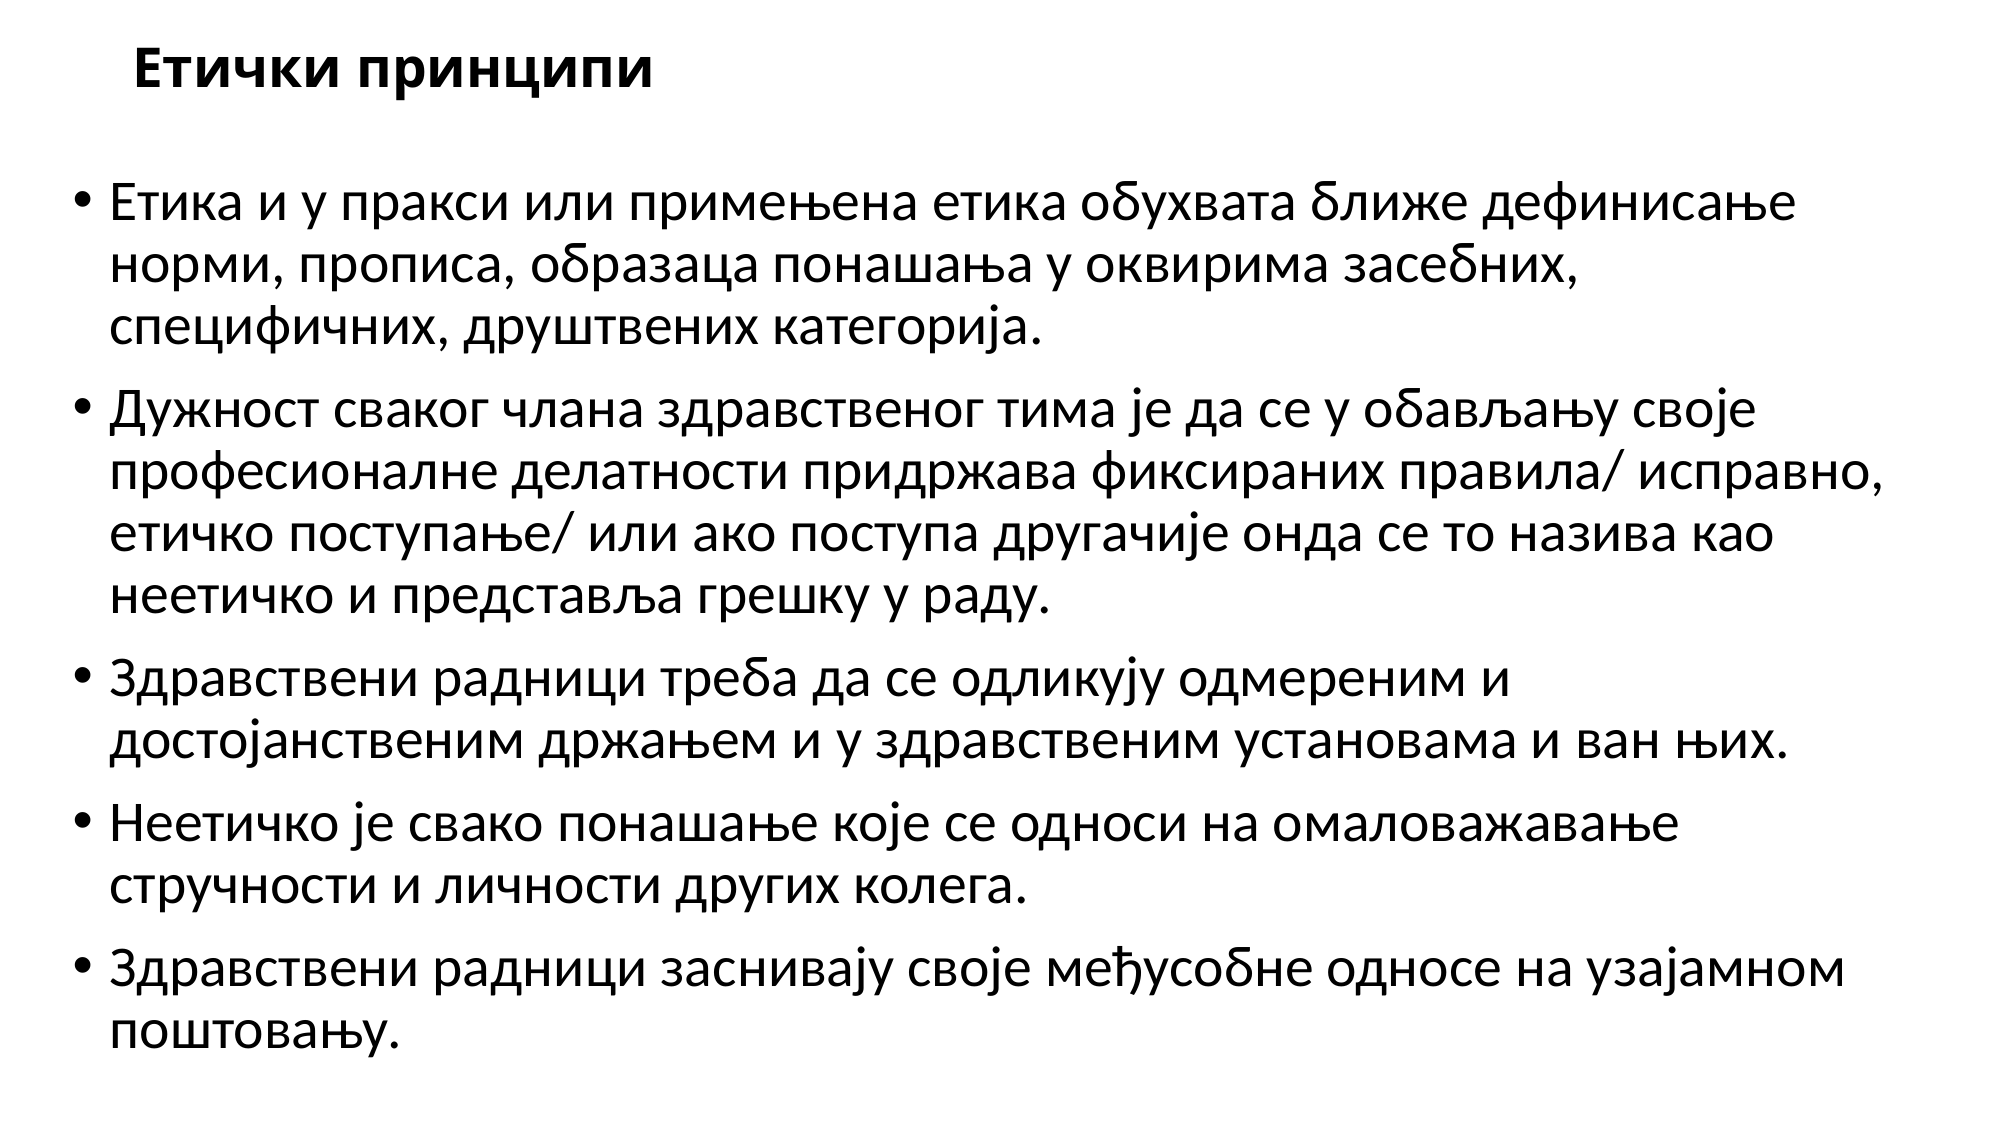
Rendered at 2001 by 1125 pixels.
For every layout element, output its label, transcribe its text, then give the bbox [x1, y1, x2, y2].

list Етика и у пракси или примењена етика обухвата ближе дефинисање норми, прописа, образаца понашања у оквирима засебних, специфичних, друштвених категорија. Дужност сваког члана здравственог тима је да се у обављању своје професионалне делатности придржава фиксираних правила/ исправно, етичко поступање/ или ако поступа другачије онда се то назива као неетичко и представља грешку у раду. Здравствени радници треба да се одликују одмереним и достојанственим држањем и у здравственим установама и ван њих. Неетичко је свако понашање које се односи на омаловажавање стручности и личности других колега. Здравствени радници заснивају своје међусобне односе на узајамном поштовању. [57, 162, 1950, 1075]
title Етички принципи [117, 32, 1843, 108]
